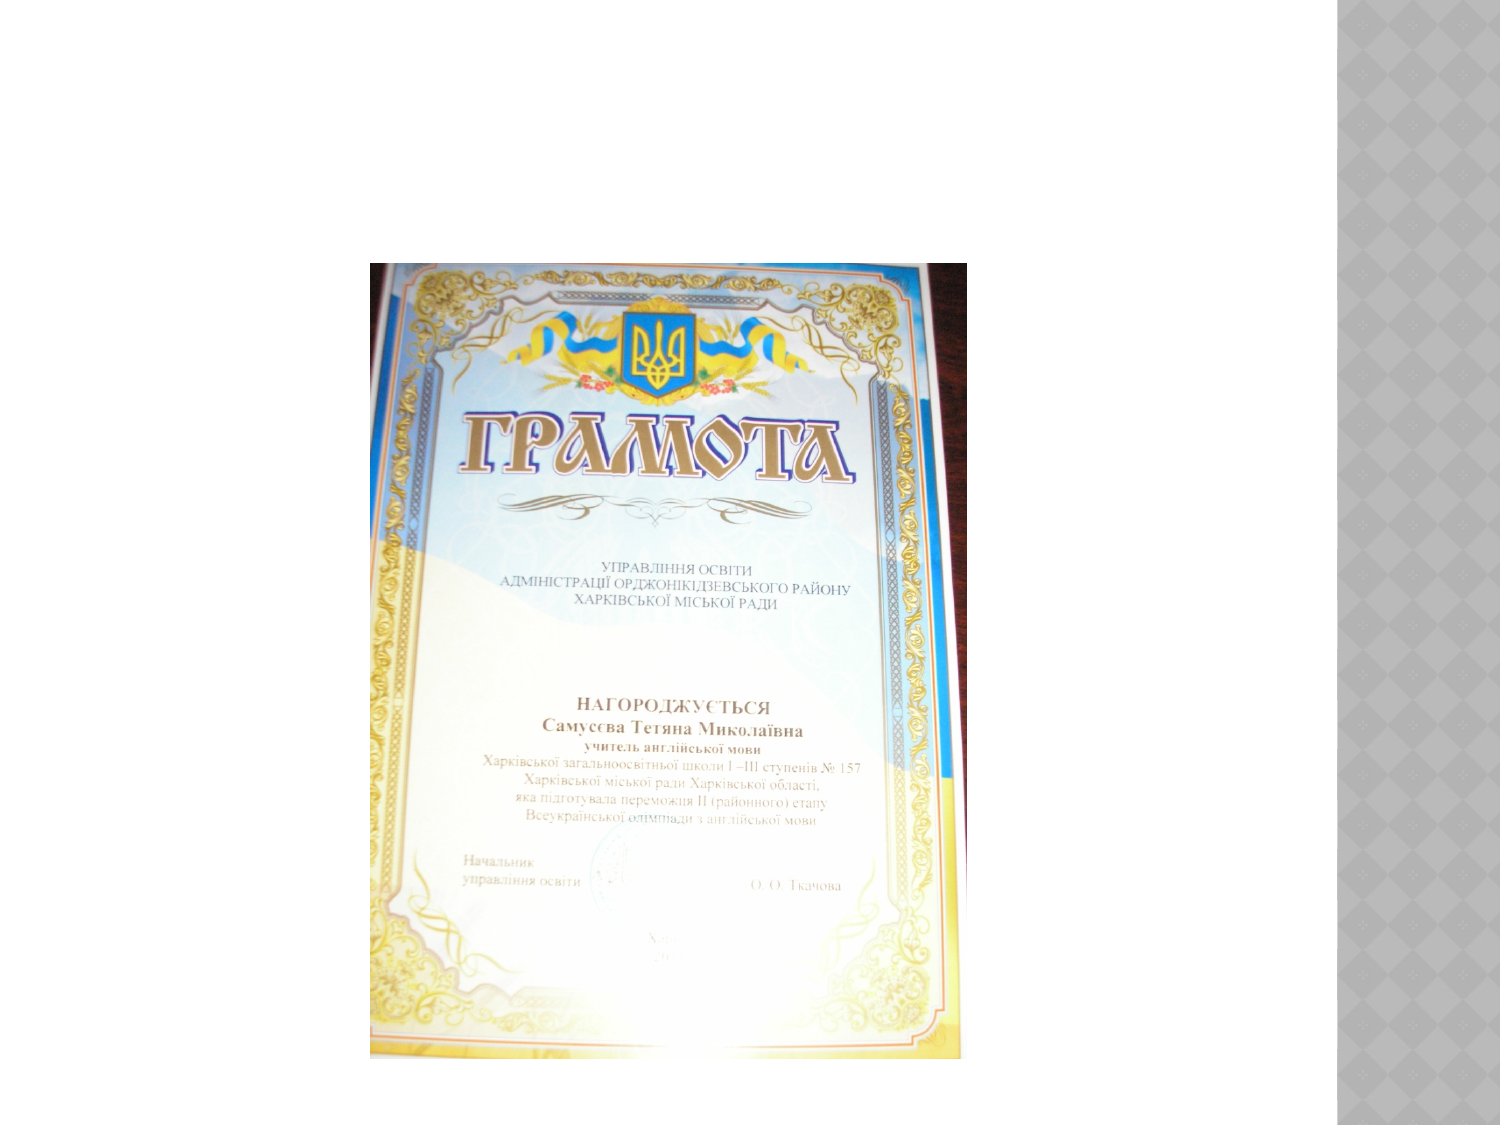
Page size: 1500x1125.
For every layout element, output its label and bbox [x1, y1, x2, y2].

list [370, 263, 968, 1060]
